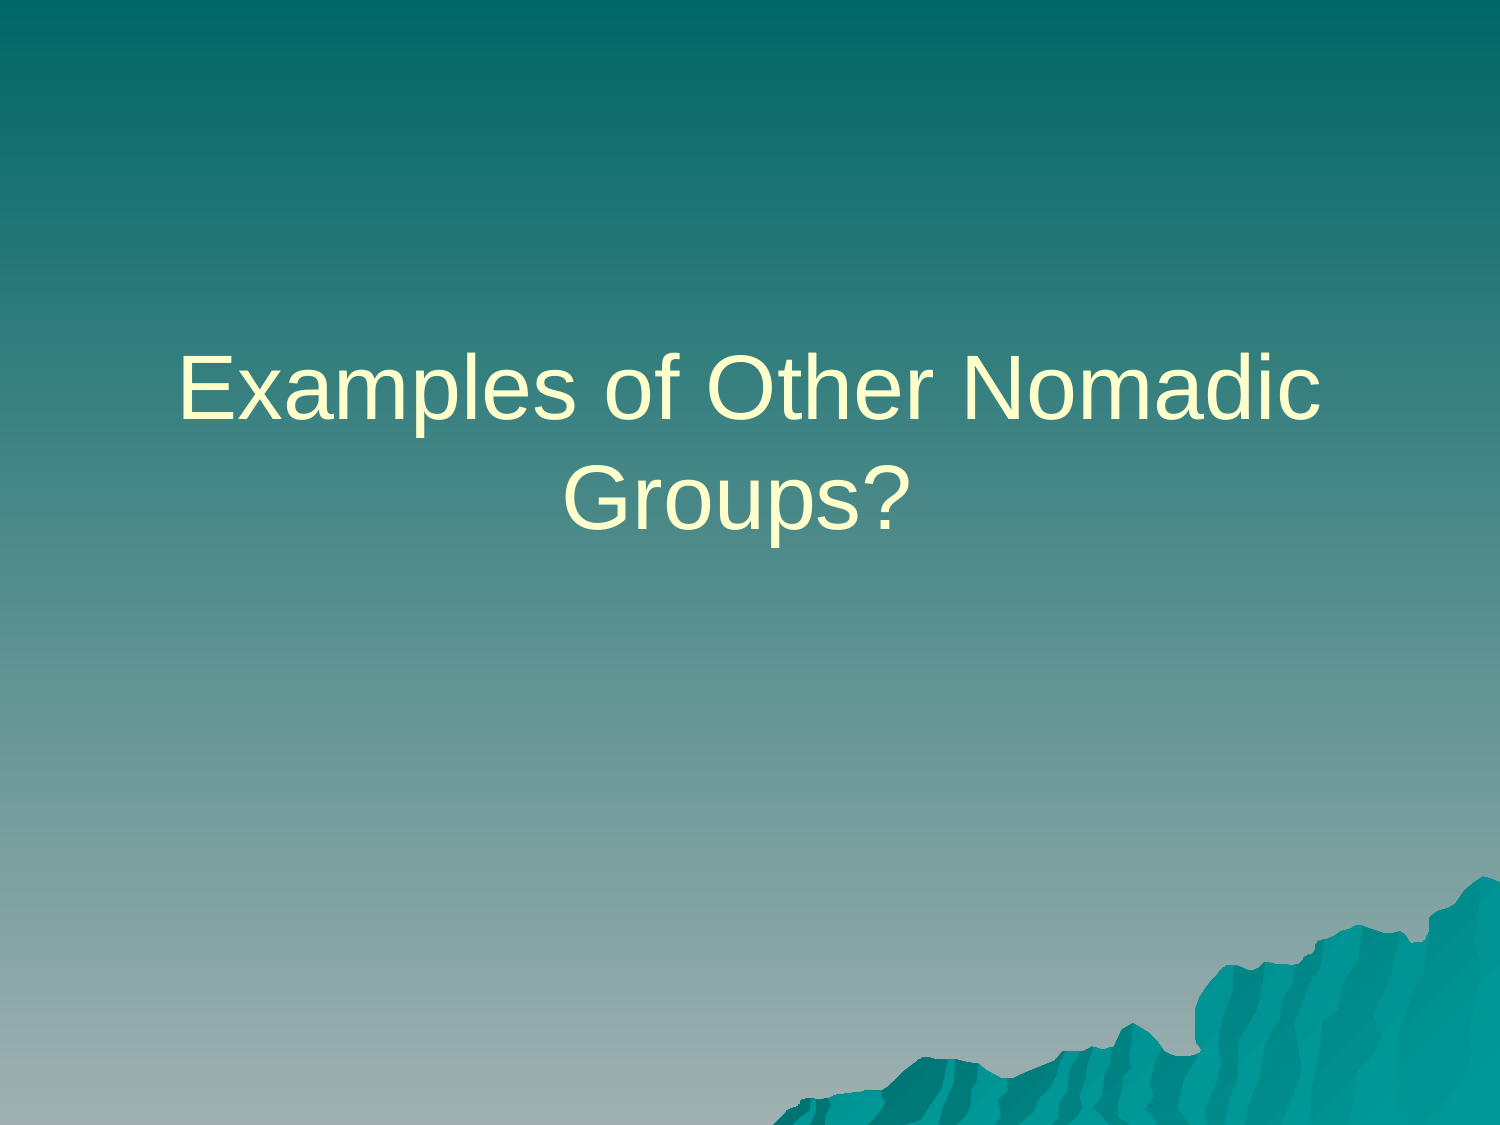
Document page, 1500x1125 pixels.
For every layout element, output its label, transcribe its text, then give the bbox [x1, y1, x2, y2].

subtitle [225, 612, 1275, 900]
title Examples of Other Nomadic Groups? [112, 262, 1388, 563]
